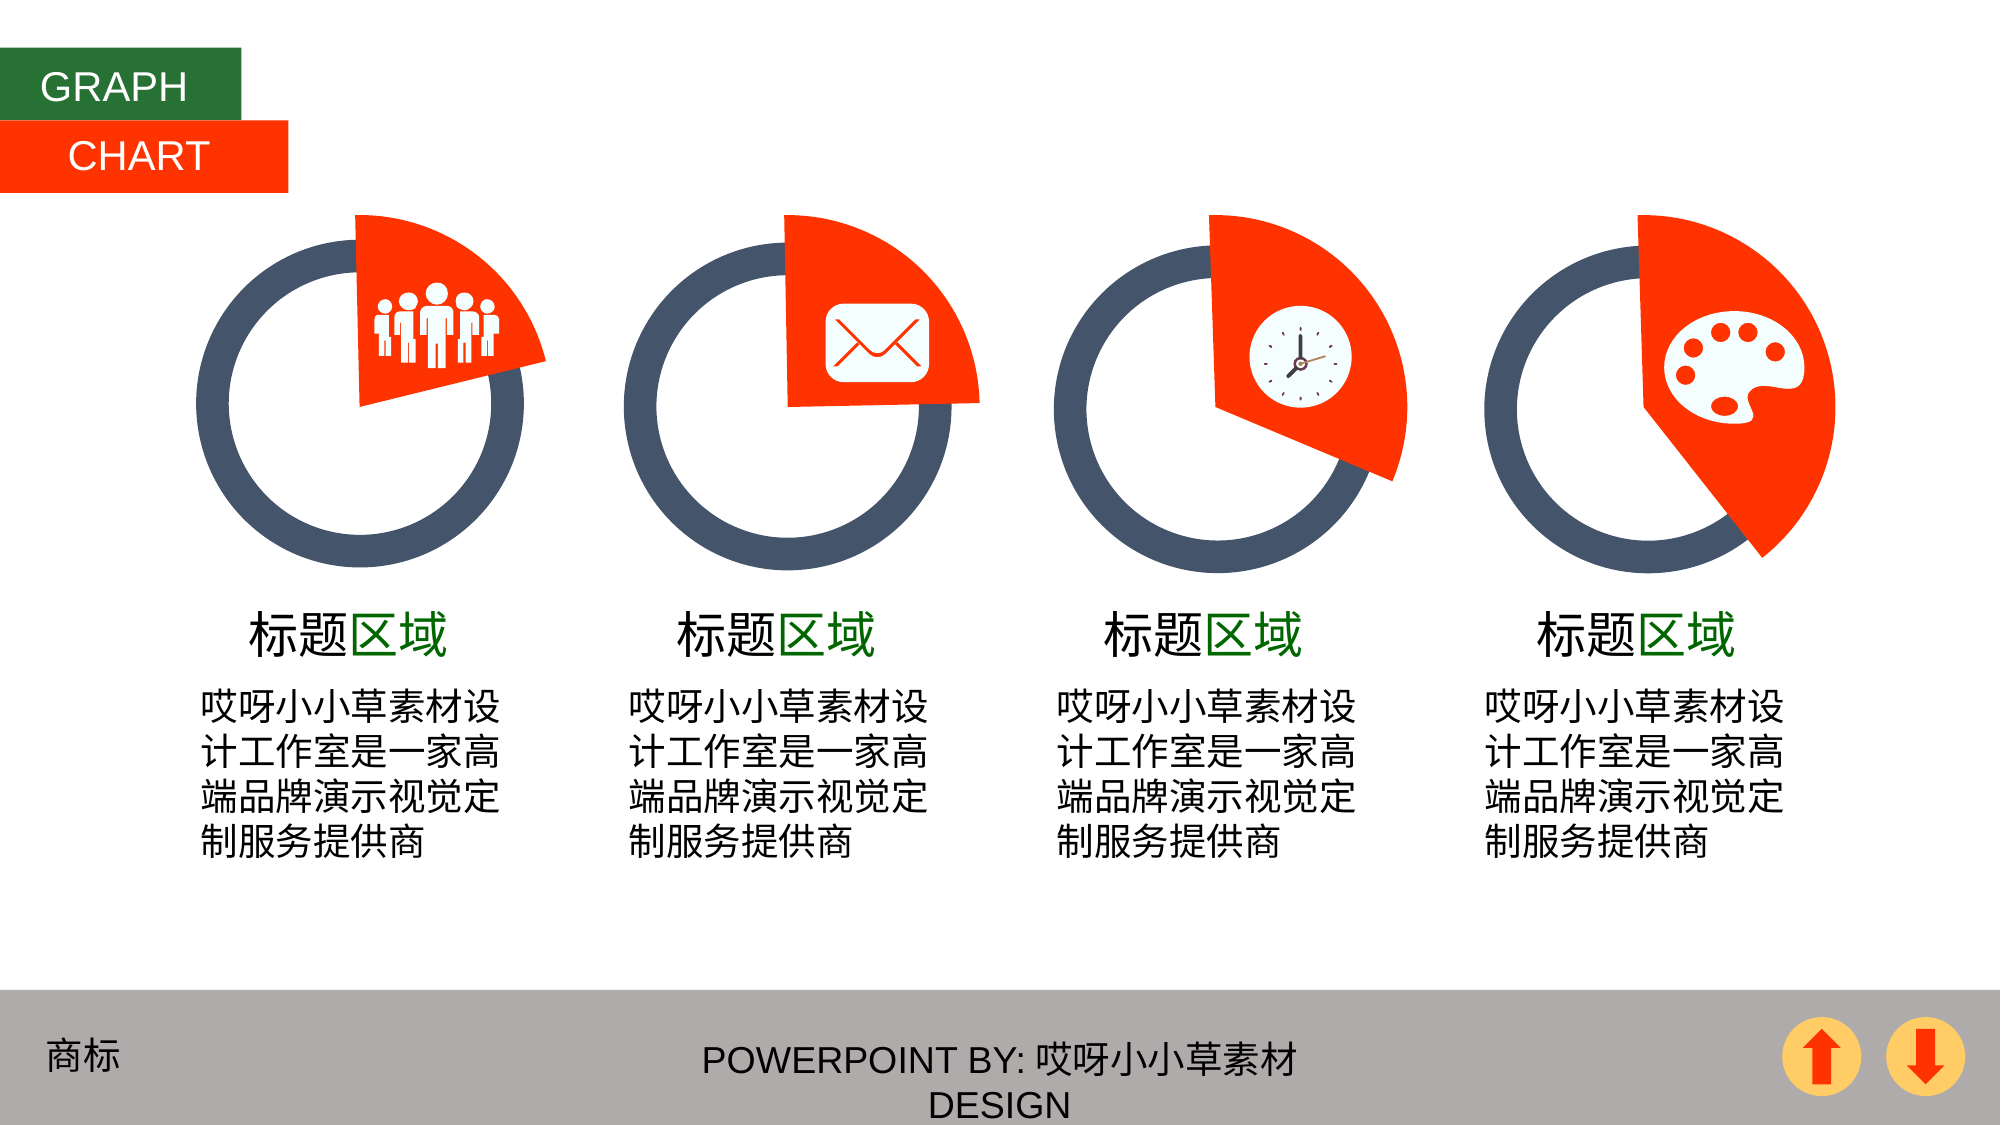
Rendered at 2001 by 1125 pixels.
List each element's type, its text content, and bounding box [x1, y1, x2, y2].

text_box 标题区域 [661, 599, 915, 671]
text_box CHART [52, 120, 245, 186]
text_box 哎呀小小草素材设计工作室是一家高端品牌演示视觉定制服务提供商 [1041, 675, 1389, 870]
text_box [595, 214, 980, 599]
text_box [1023, 214, 1408, 599]
text_box 哎呀小小草素材设计工作室是一家高端品牌演示视觉定制服务提供商 [1470, 675, 1818, 870]
text_box 哎呀小小草素材设计工作室是一家高端品牌演示视觉定制服务提供商 [186, 675, 534, 870]
text_box 标题区域 [1521, 599, 1775, 671]
text_box 哎呀小小草素材设计工作室是一家高端品牌演示视觉定制服务提供商 [614, 675, 962, 870]
text_box 标题区域 [233, 599, 487, 671]
text_box GRAPH [25, 52, 230, 118]
text_box 标题区域 [1089, 599, 1343, 671]
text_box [167, 214, 552, 599]
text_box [1451, 214, 1836, 599]
